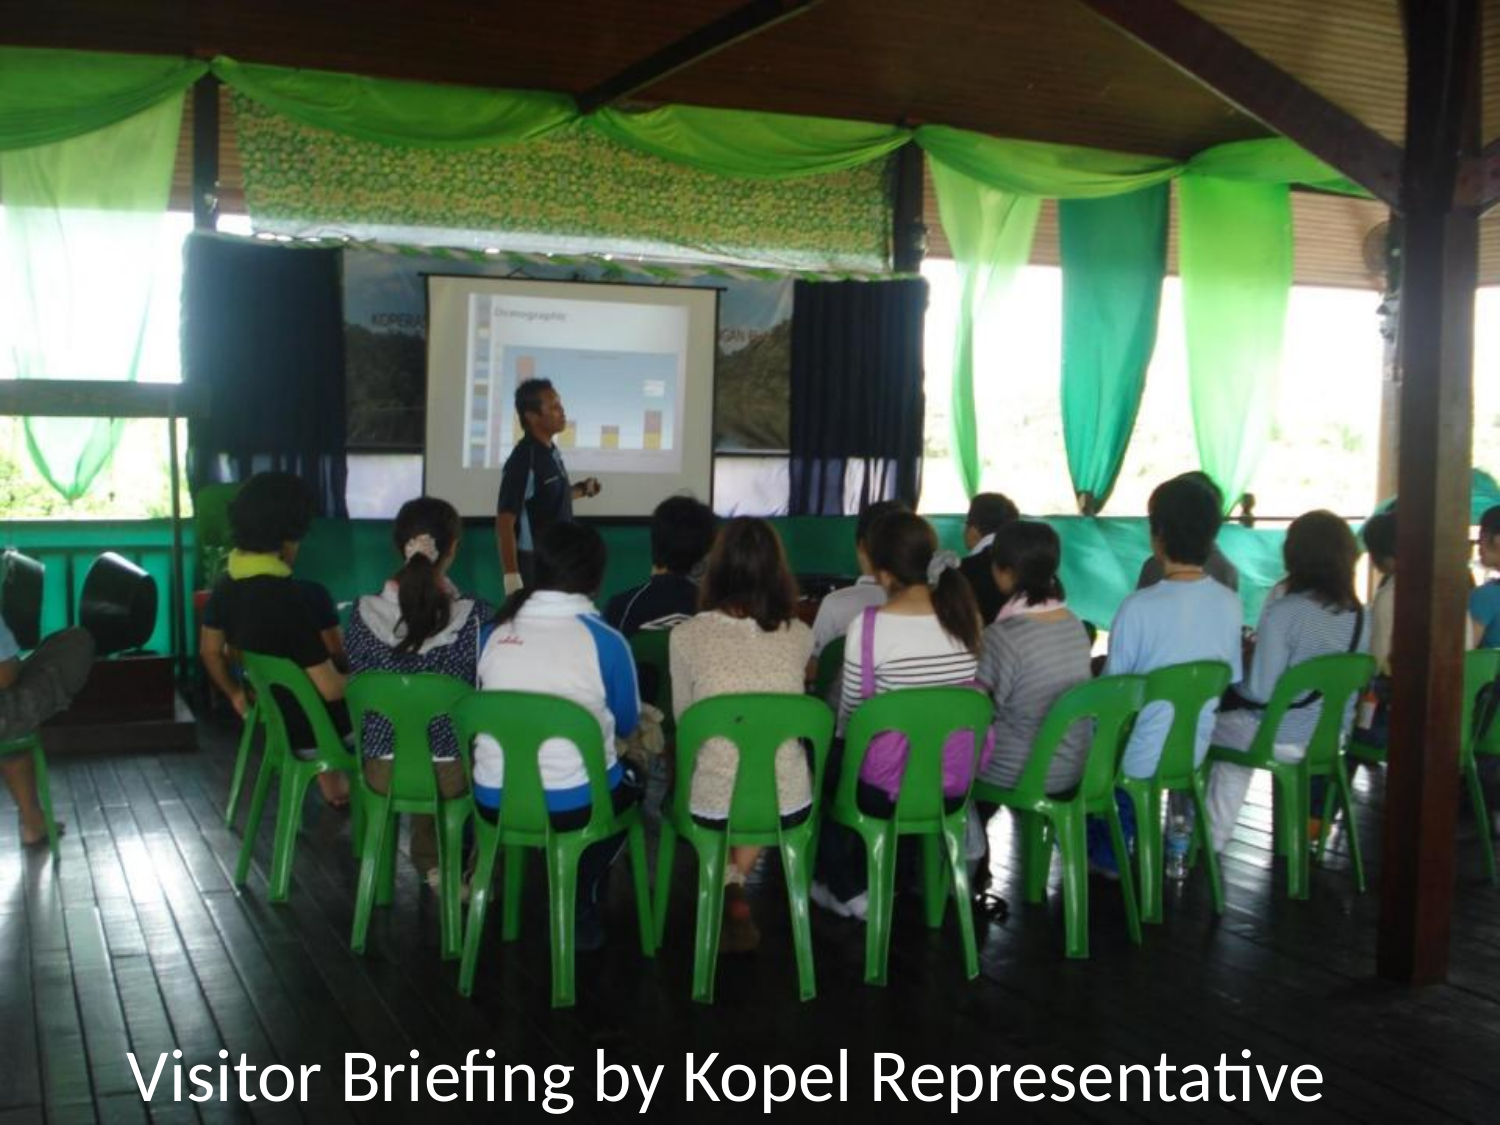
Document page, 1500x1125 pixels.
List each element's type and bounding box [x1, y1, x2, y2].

list [0, 0, 1500, 1125]
